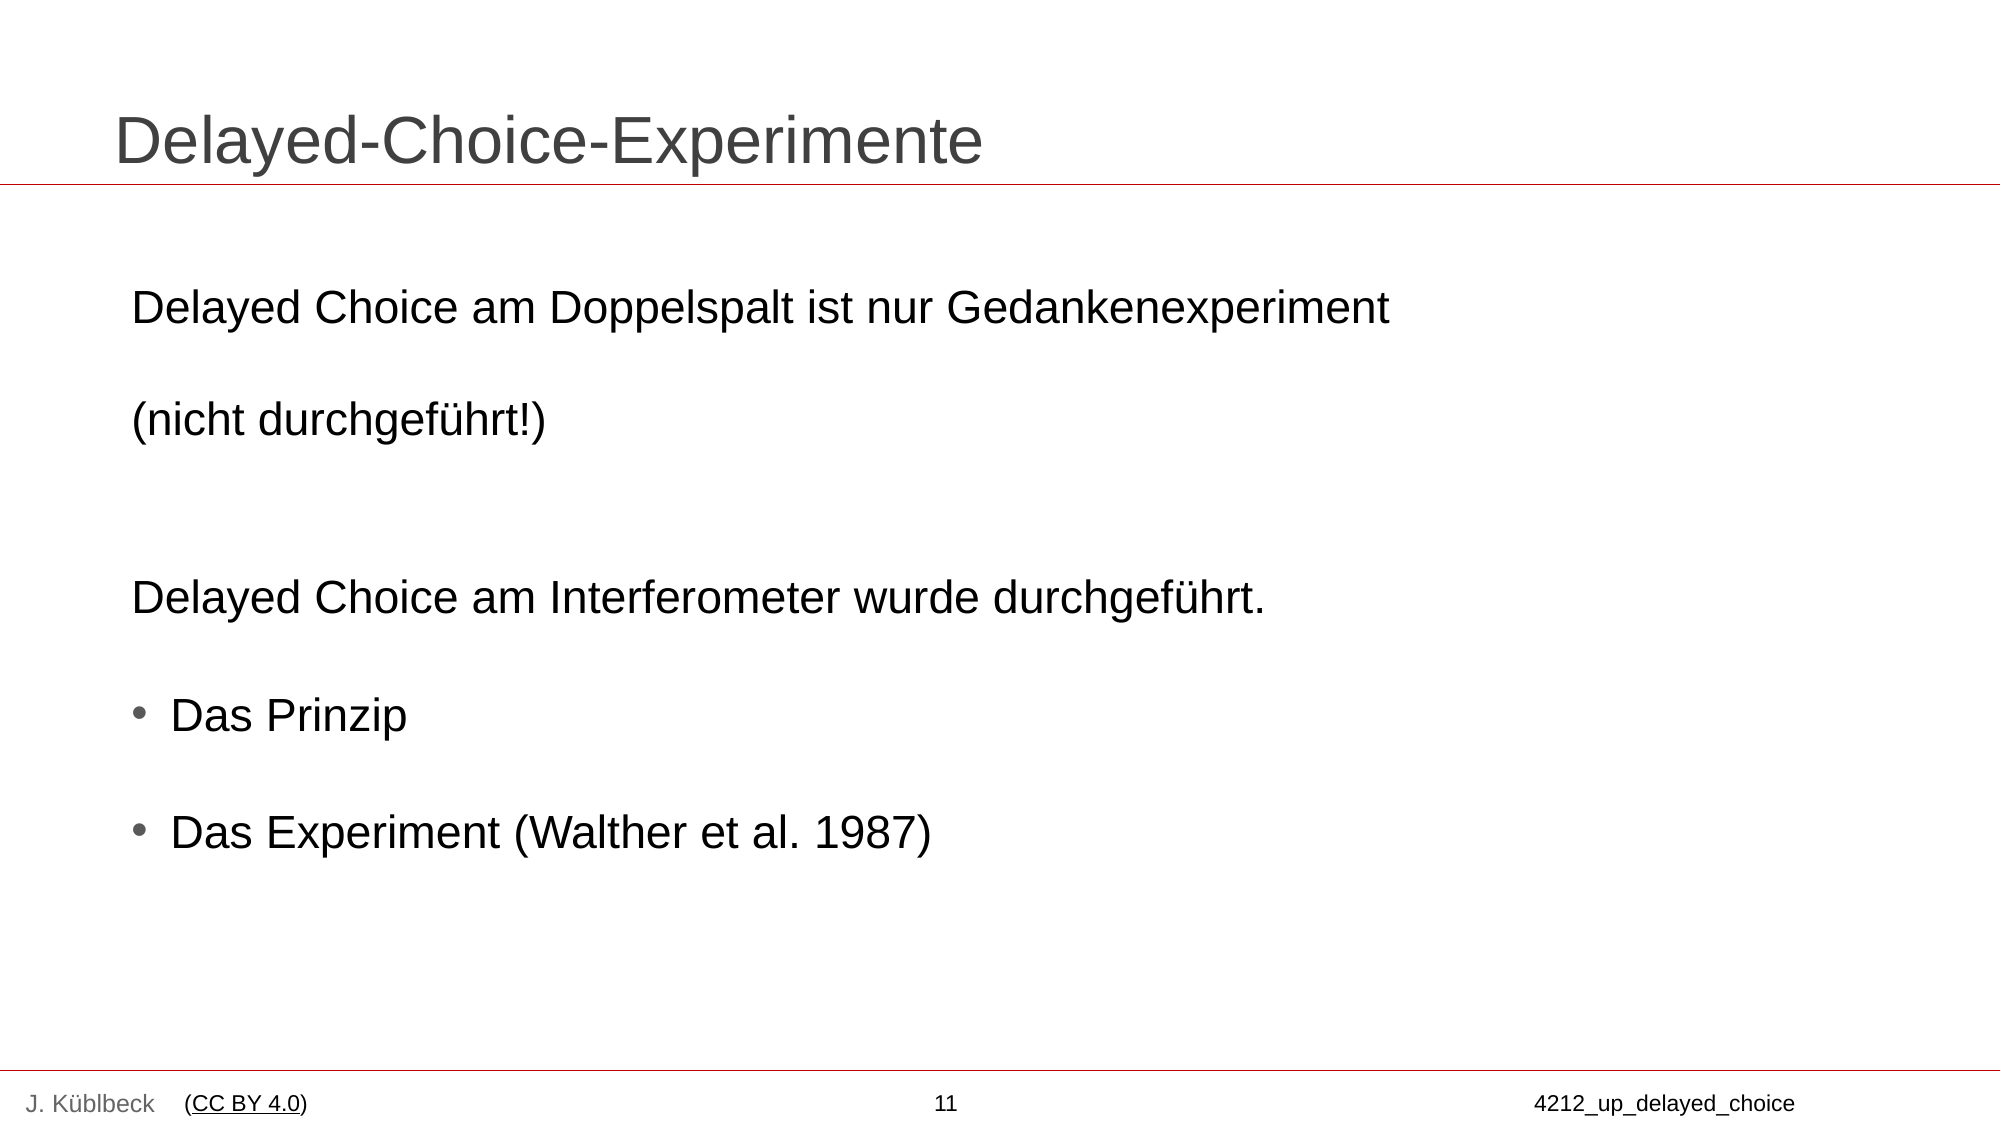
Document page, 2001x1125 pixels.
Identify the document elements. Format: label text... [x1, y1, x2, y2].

title Delayed-Choice-Experimente [99, 90, 1900, 185]
list Delayed Choice am Doppelspalt ist nur Gedankenexperiment (nicht durchgeführt!) Delayed Choice am Interferometer wurde durchgeführt. Das Prinzip Das Experiment (Walther et al. 1987) [99, 208, 1638, 1035]
